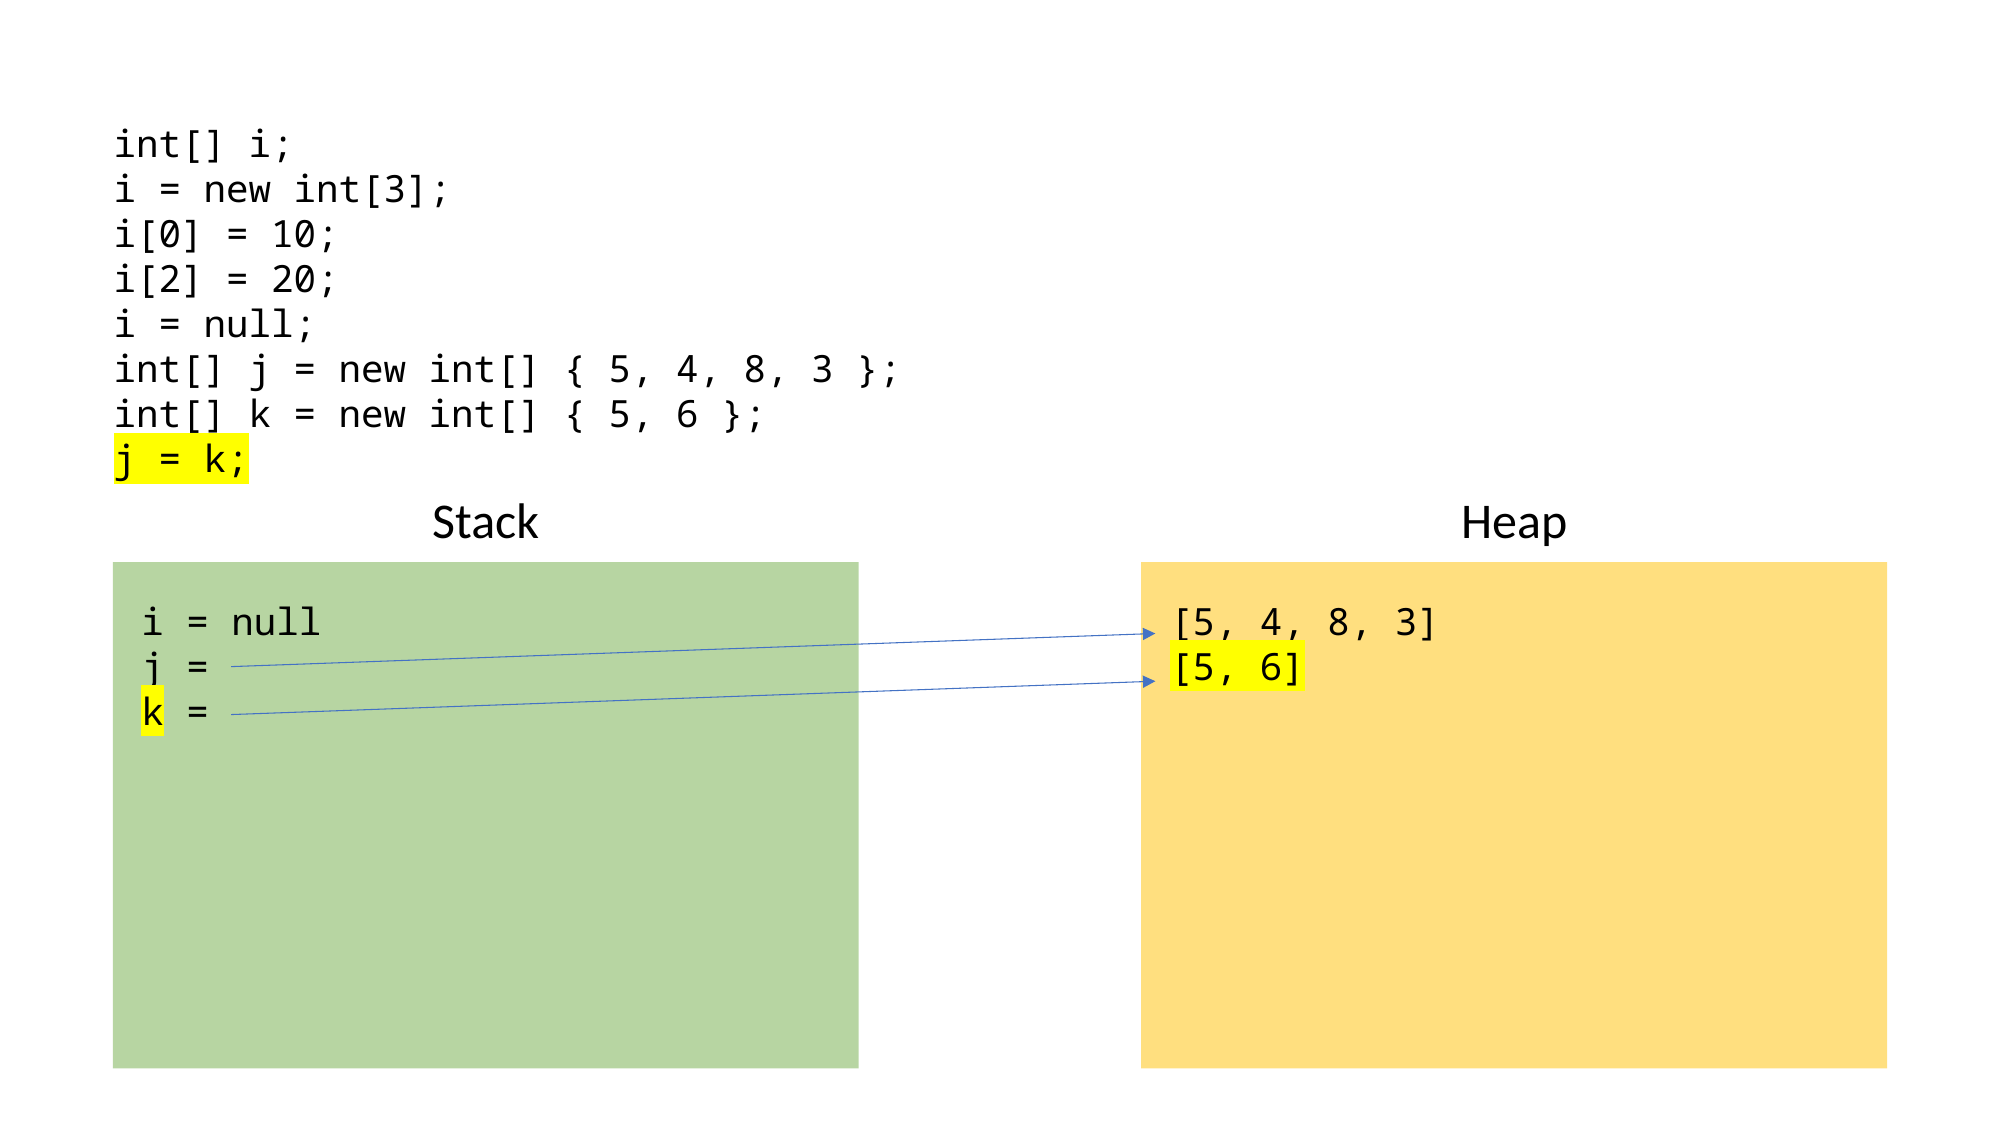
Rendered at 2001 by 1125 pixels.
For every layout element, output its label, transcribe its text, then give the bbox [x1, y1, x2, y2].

text_box i = null j = k = [126, 590, 845, 741]
text_box [112, 562, 859, 1069]
text_box Stack [112, 481, 859, 557]
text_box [231, 681, 1156, 715]
text_box Heap [1141, 481, 1888, 557]
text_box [231, 633, 1156, 667]
text_box int[] i; i = new int[3]; i[0] = 10; i[2] = 20; i = null; int[] j = new int[] { 5, 4, 8, 3 }; int[] k = new int[] { 5, 6 }; j = k; [99, 112, 1923, 488]
text_box [5, 4, 8, 3] [5, 6] [1155, 590, 1873, 696]
text_box [1141, 562, 1888, 1069]
